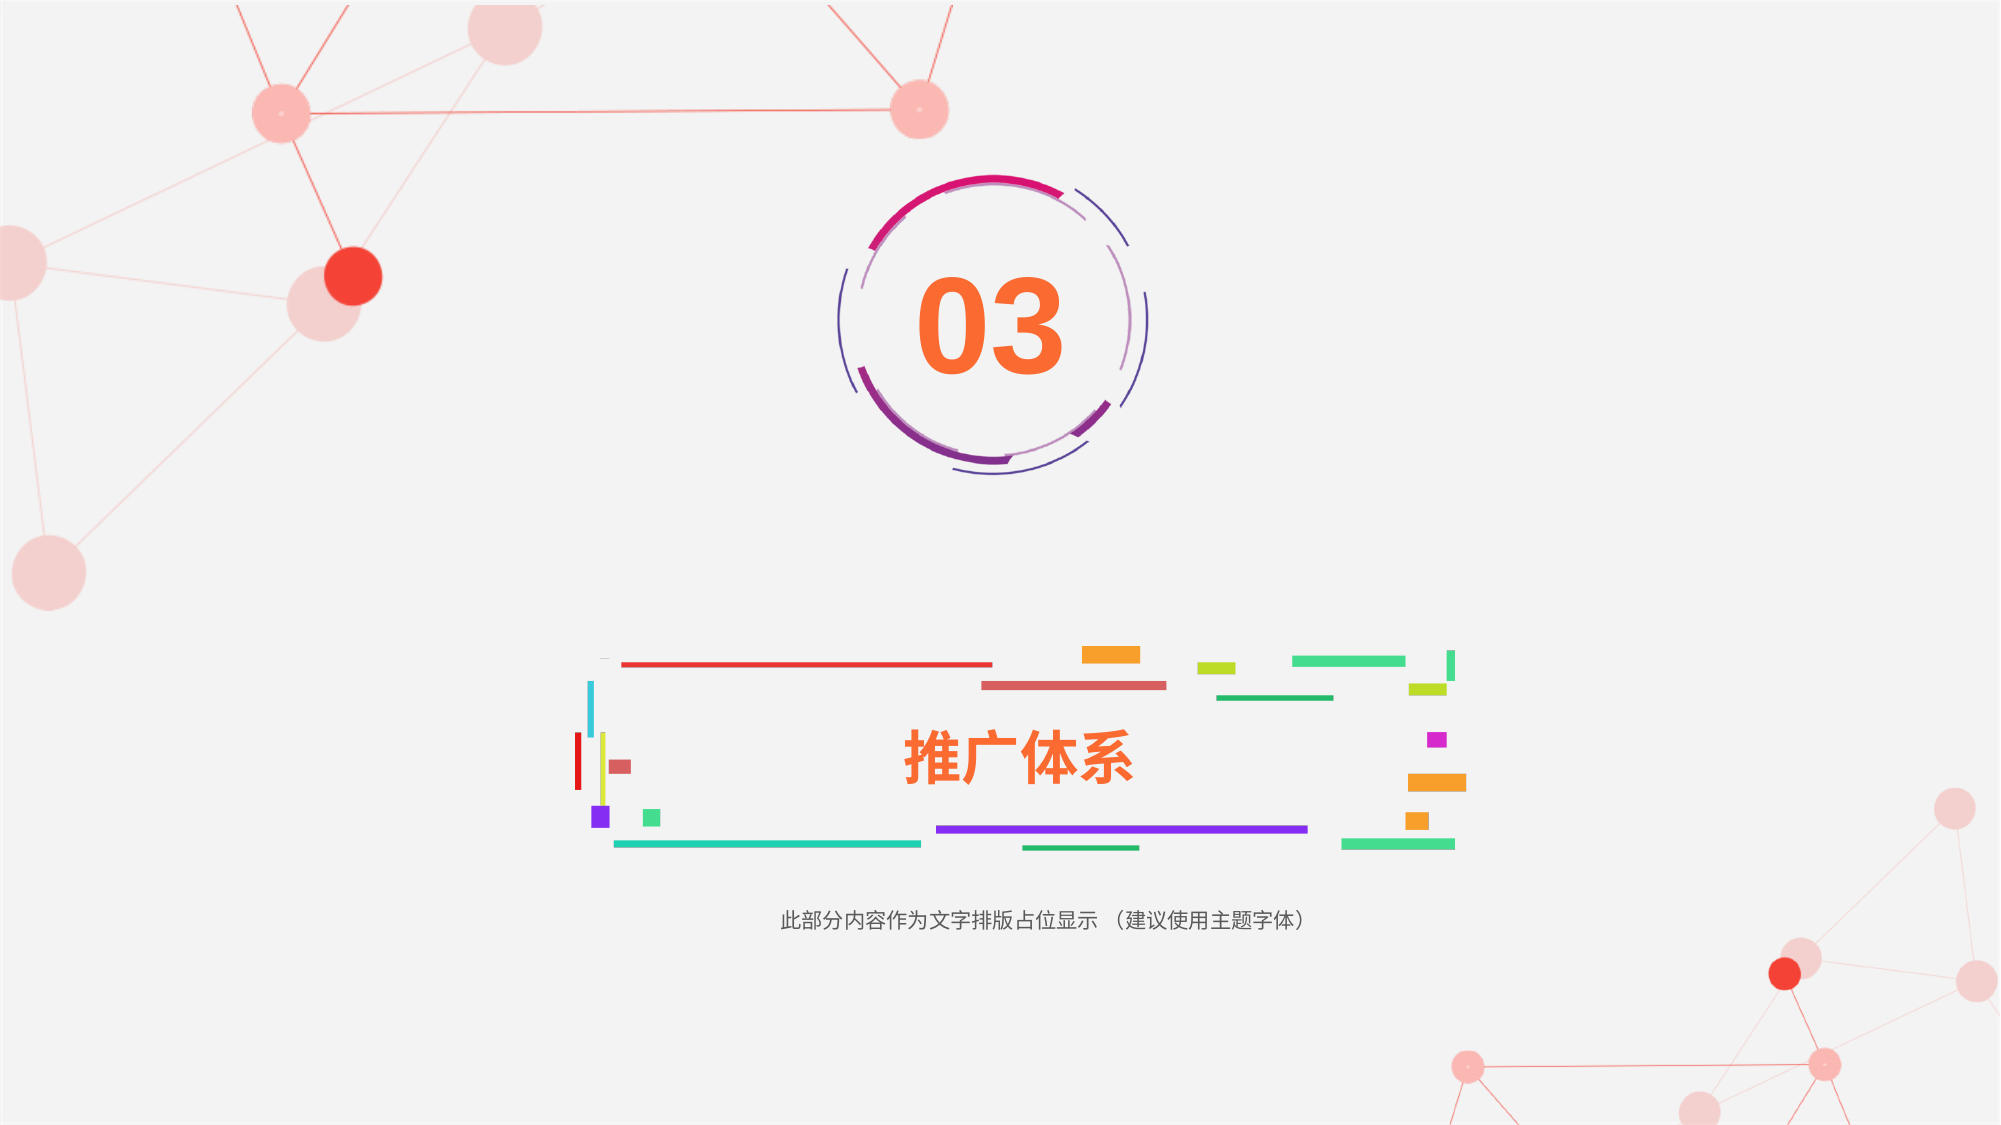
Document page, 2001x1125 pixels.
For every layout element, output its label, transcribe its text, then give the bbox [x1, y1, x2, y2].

text_box 此部分内容作为文字排版占位显示 （建议使用主题字体） [693, 891, 1344, 944]
picture [0, 0, 2001, 1125]
